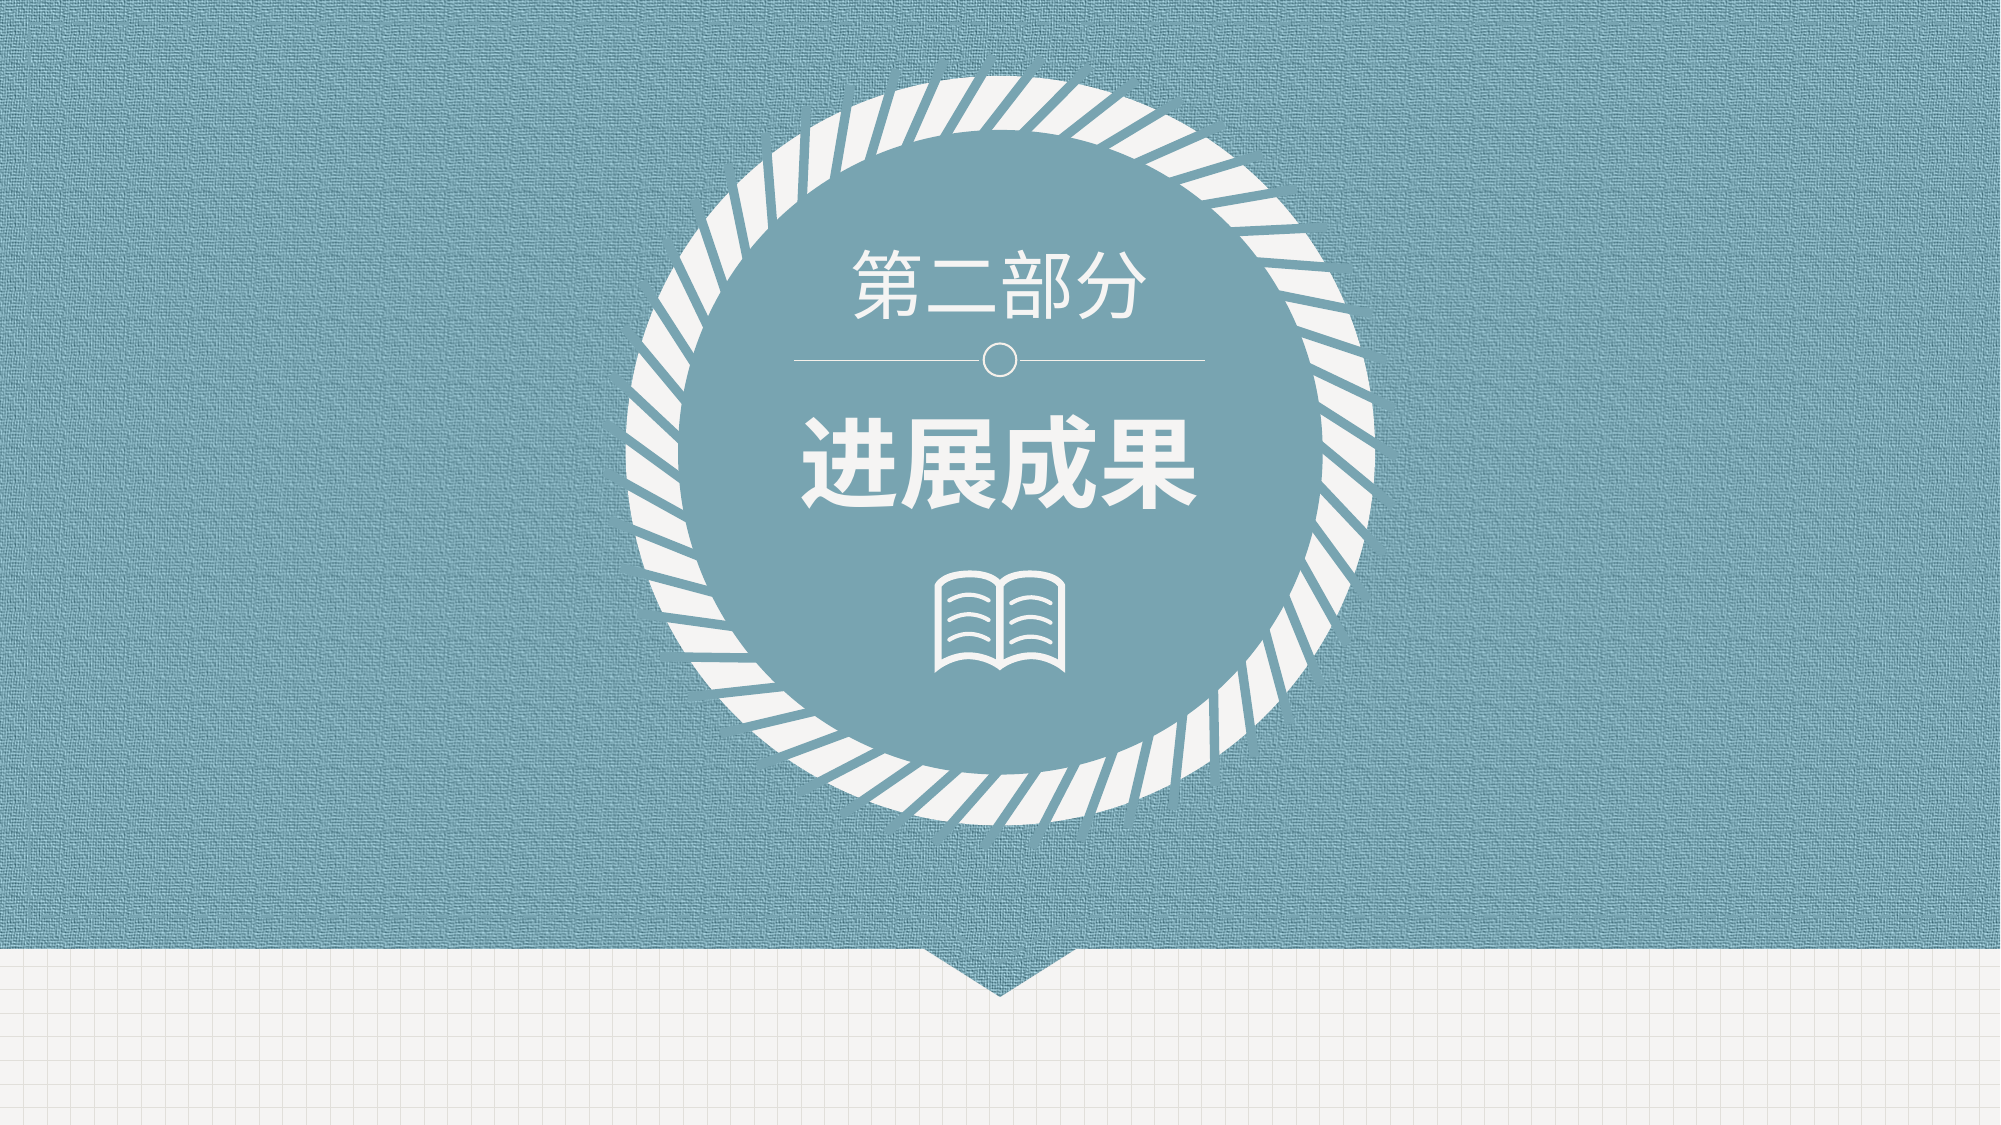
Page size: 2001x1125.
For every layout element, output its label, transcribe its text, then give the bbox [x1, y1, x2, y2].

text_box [934, 570, 1066, 673]
list 进展成果 [718, 406, 1280, 524]
picture [0, 0, 2001, 997]
list 第二部分 [793, 241, 1207, 339]
